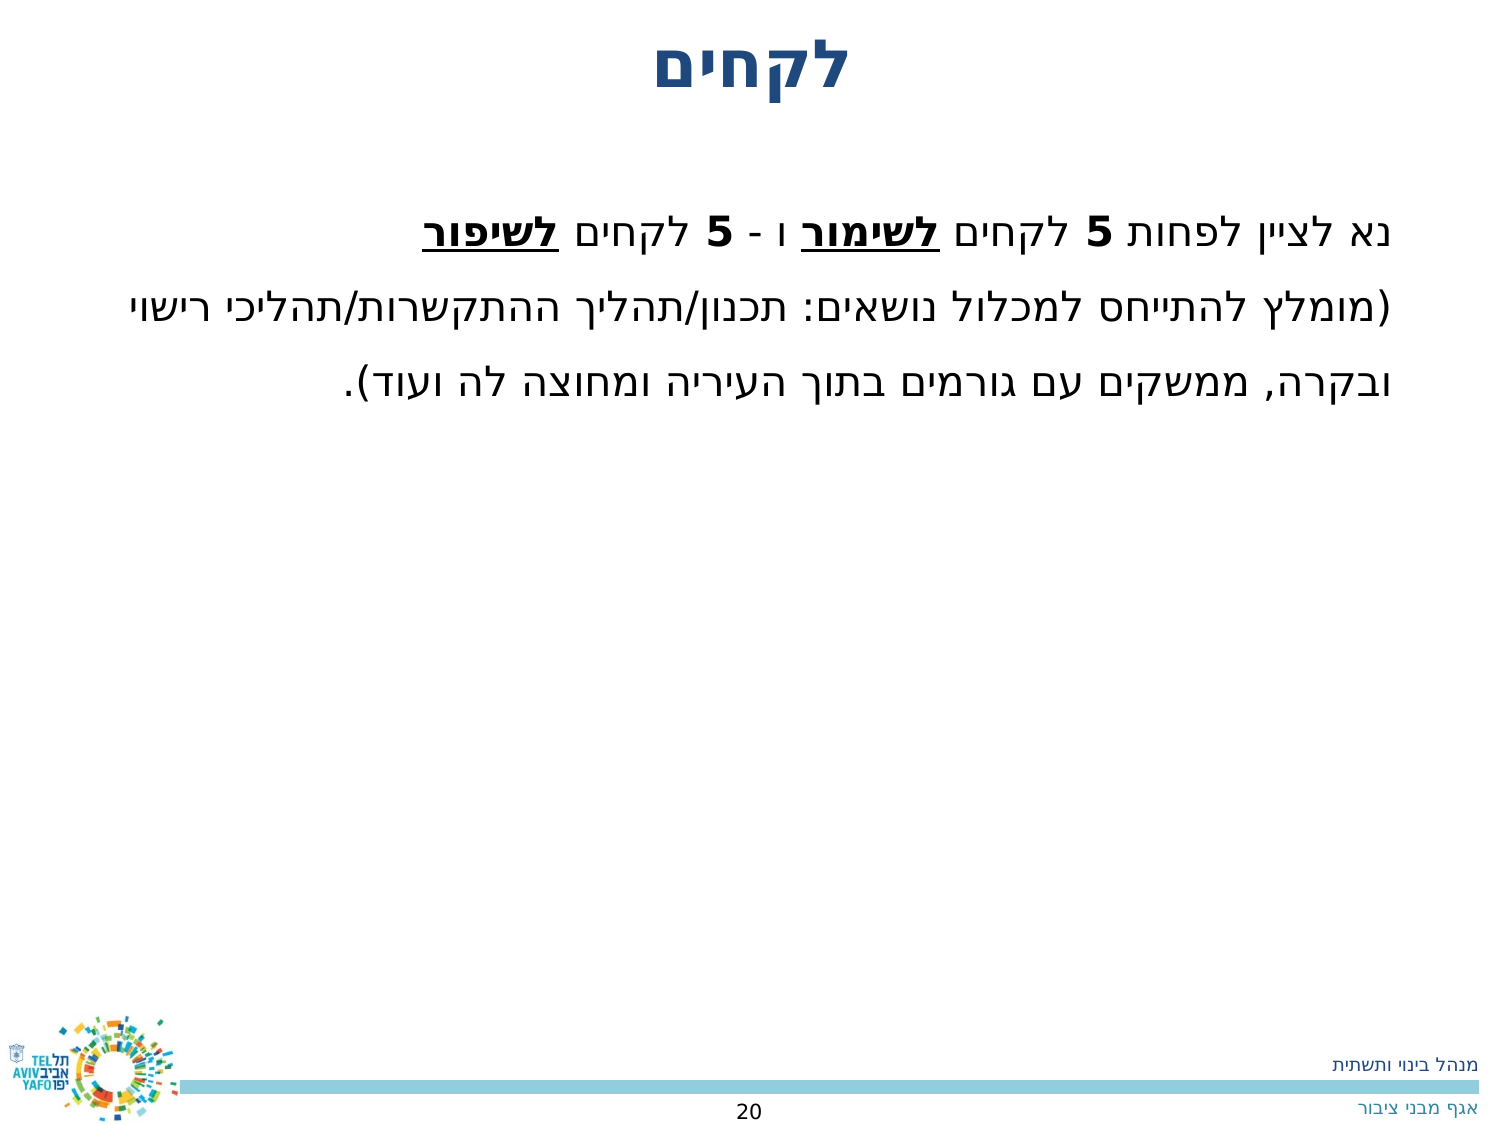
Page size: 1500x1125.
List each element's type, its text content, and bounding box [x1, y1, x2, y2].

text_box לקחים [348, 8, 1157, 113]
picture [7, 1013, 180, 1123]
text_box נא לציין לפחות 5 לקחים לשימור ו - 5 לקחים לשיפור (מומלץ להתייחס למכלול נושאים: תכנון/תהליך ההתקשרות/תהליכי רישוי ובקרה, ממשקים עם גורמים בתוך העיריה ומחוצה לה ועוד). [12, 172, 1408, 463]
